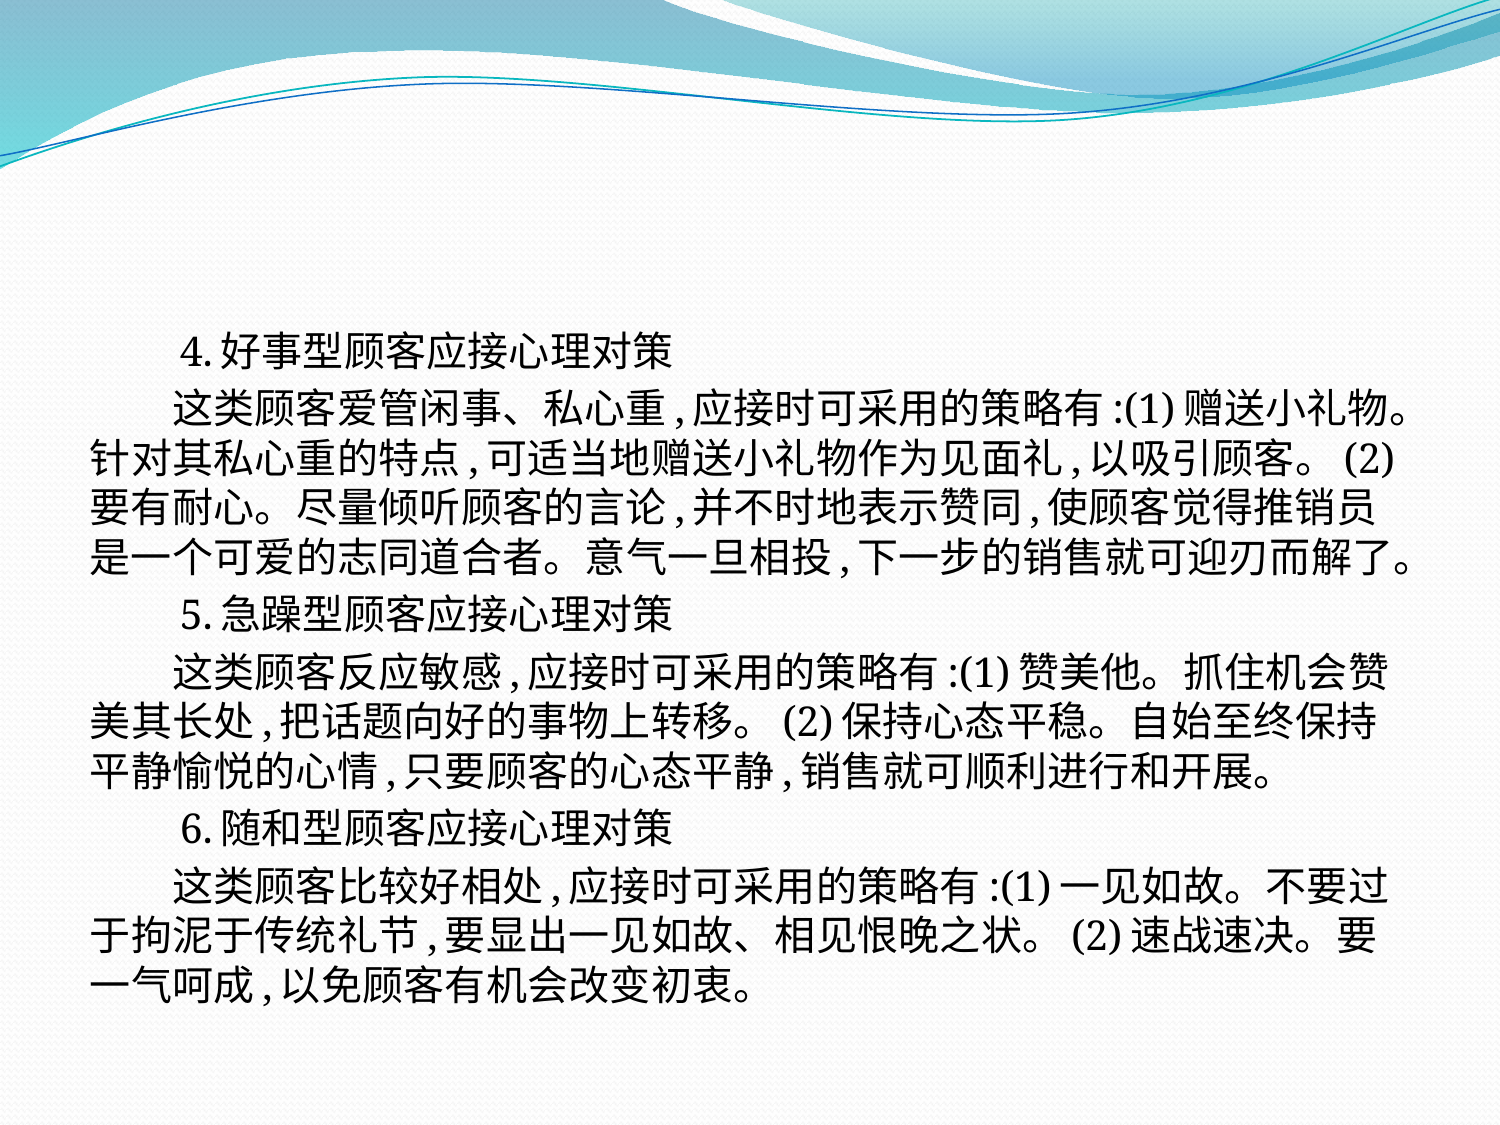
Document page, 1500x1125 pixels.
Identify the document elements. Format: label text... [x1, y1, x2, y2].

list 4.好事型顾客应接心理对策 这类顾客爱管闲事、私心重,应接时可采用的策略有:(1)赠送小礼物。针对其私心重的特点,可适当地赠送小礼物作为见面礼,以吸引顾客。(2)要有耐心。尽量倾听顾客的言论,并不时地表示赞同,使顾客觉得推销员是一个可爱的志同道合者。意气一旦相投,下一步的销售就可迎刃而解了。 5.急躁型顾客应接心理对策 这类顾客反应敏感,应接时可采用的策略有:(1)赞美他。抓住机会赞美其长处,把话题向好的事物上转移。(2)保持心态平稳。自始至终保持平静愉悦的心情,只要顾客的心态平静,销售就可顺利进行和开展。 6.随和型顾客应接心理对策 这类顾客比较好相处,应接时可采用的策略有:(1)一见如故。不要过于拘泥于传统礼节,要显出一见如故、相见恨晚之状。(2)速战速决。要一气呵成,以免顾客有机会改变初衷。 [75, 317, 1425, 1038]
